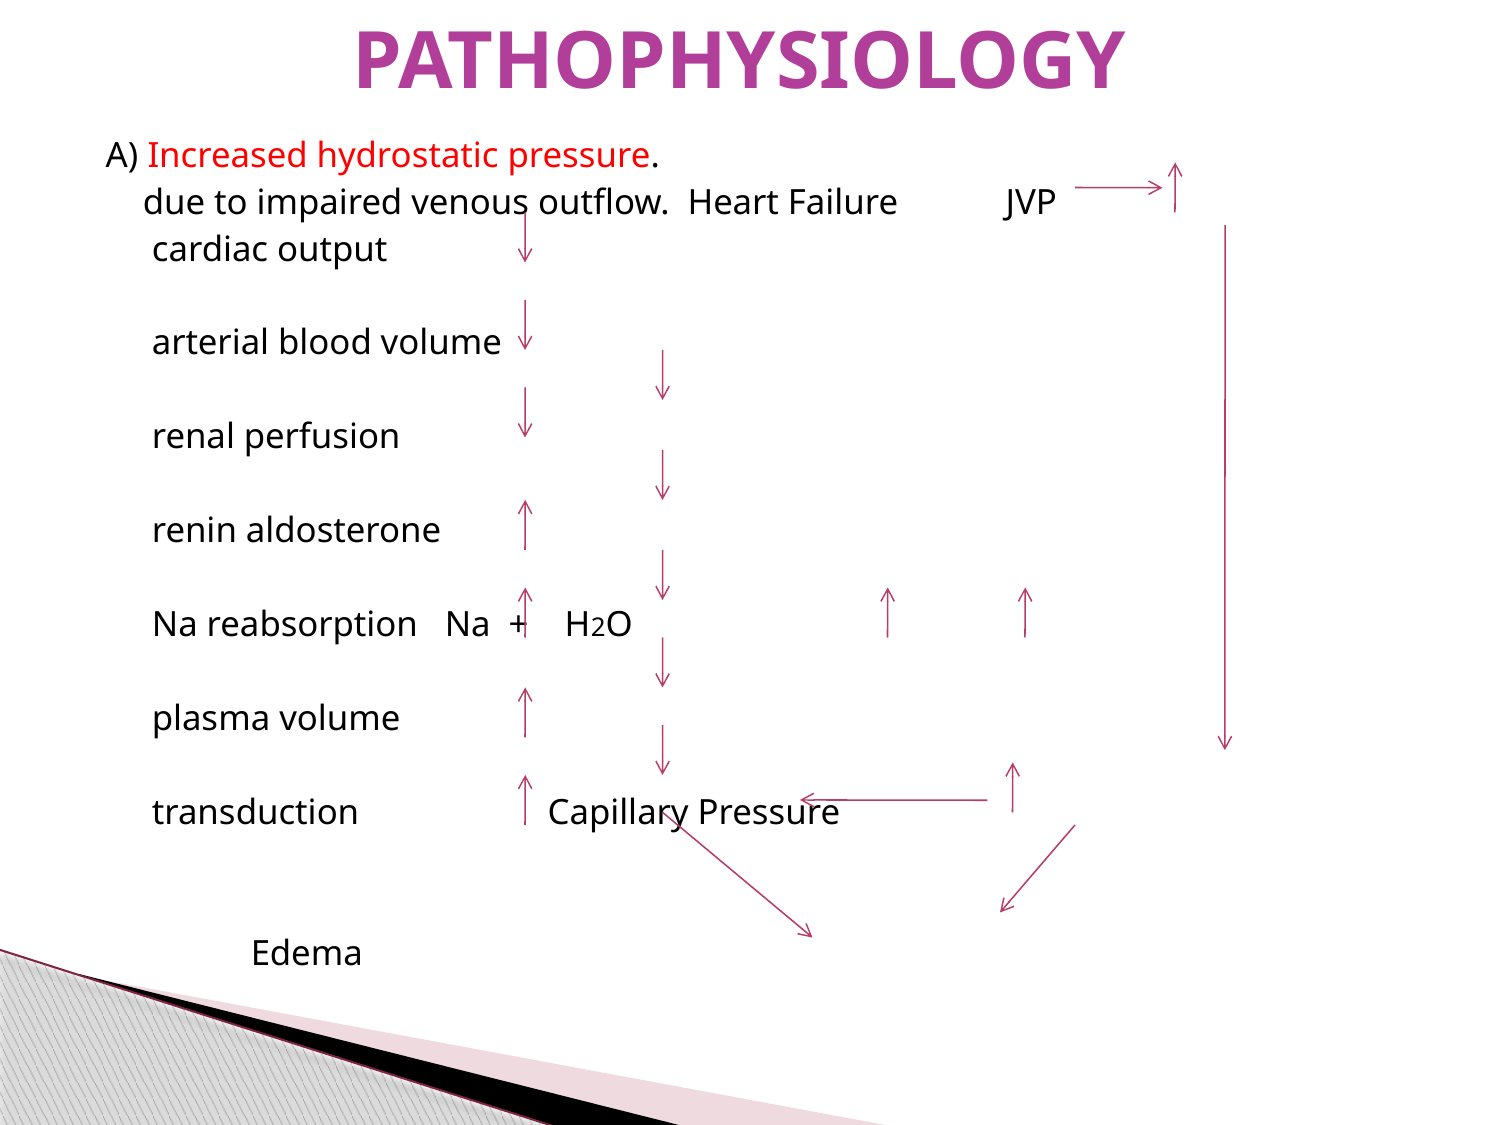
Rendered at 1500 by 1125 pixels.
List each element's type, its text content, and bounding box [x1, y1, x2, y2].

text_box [662, 812, 813, 938]
list A) Increased hydrostatic pressure. due to impaired venous outflow. Heart Failure JVP cardiac output arterial blood volume renal perfusion renin aldosterone Na reabsorption Na + H2O plasma volume transduction Capillary Pressure Edema [75, 125, 1425, 1088]
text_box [993, 830, 1082, 907]
title PATHOPHYSIOLOGY [75, 0, 1425, 113]
